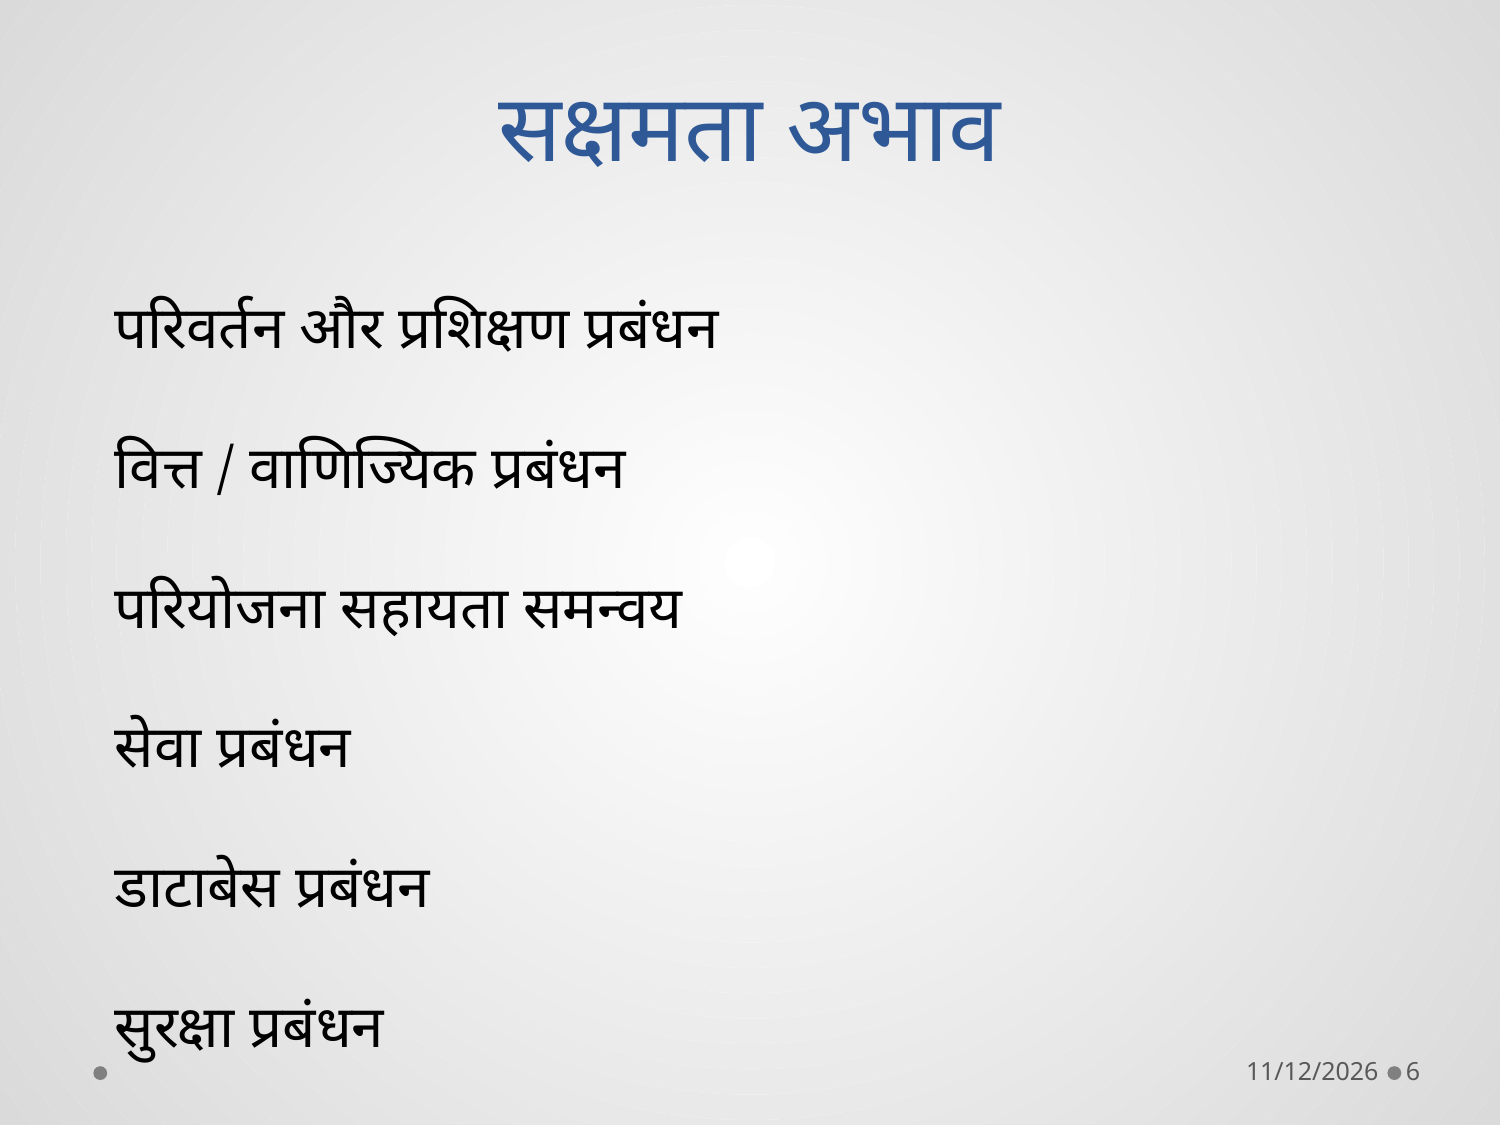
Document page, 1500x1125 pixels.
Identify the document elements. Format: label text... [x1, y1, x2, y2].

title सक्षमता अभाव [75, 37, 1425, 188]
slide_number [1043, 1042, 1386, 1103]
text_box परिवर्तन और प्रशिक्षण प्रबंधन वित्त / वाणिज्यिक प्रबंधन परियोजना सहायता समन्वय सेवा प्रबंधन डाटाबेस प्रबंधन सुरक्षा प्रबंधन [99, 212, 1413, 1067]
slide_number 6 [1401, 1042, 1494, 1103]
